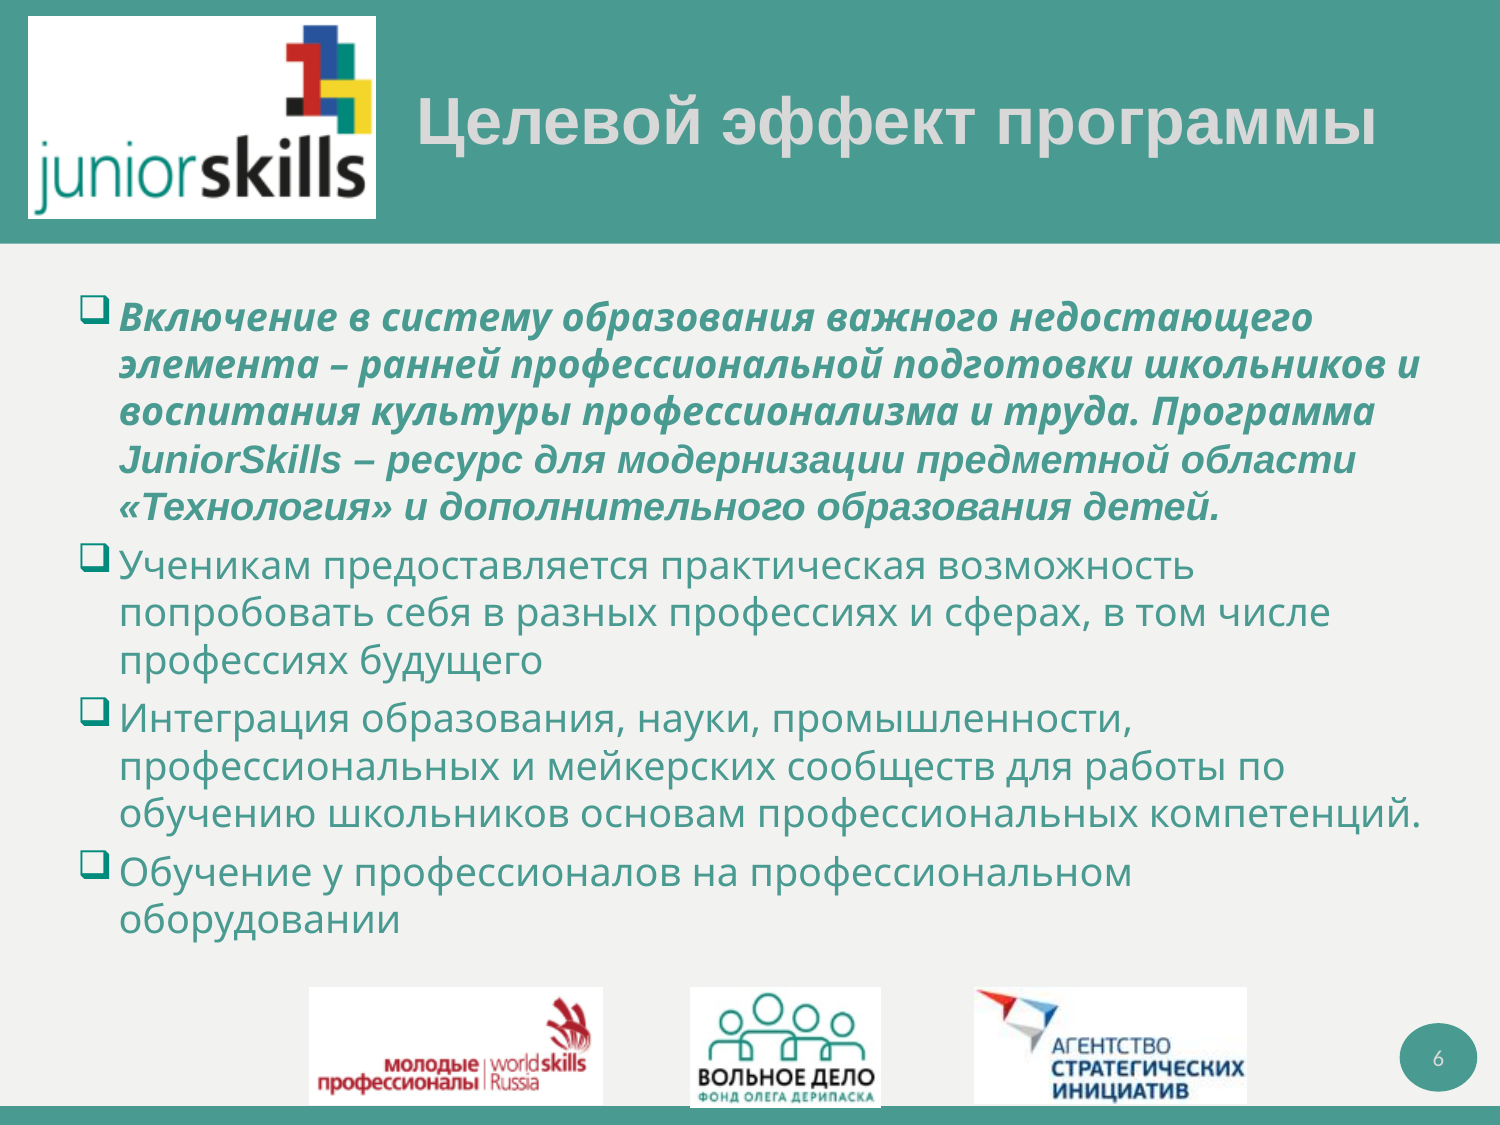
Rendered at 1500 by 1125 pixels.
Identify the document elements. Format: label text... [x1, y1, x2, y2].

text_box [0, 244, 1500, 1106]
picture [28, 16, 376, 220]
text_box [0, 1106, 1500, 1125]
picture [690, 987, 882, 1109]
text_box [0, 0, 1500, 244]
picture [974, 987, 1247, 1104]
text_box Целевой эффект программы [380, 78, 1436, 158]
text_box 6 [1399, 1023, 1478, 1092]
picture [309, 987, 604, 1105]
text_box Включение в систему образования важного недостающего элемента – ранней профессиональной подготовки школьников и воспитания культуры профессионализма и труда. Программа JuniorSkills – ресурс для модернизации предметной области «Технология» и дополнительного образования детей. Ученикам предоставляется практическая возможность попробовать себя в разных профессиях и сферах, в том числе профессиях будущего Интеграция образования, науки, промышленности, профессиональных и мейкерских сообществ для работы по обучению школьников основам профессиональных компетенций. Обучение у профессионалов на профессиональном оборудовании [11, 291, 1424, 942]
